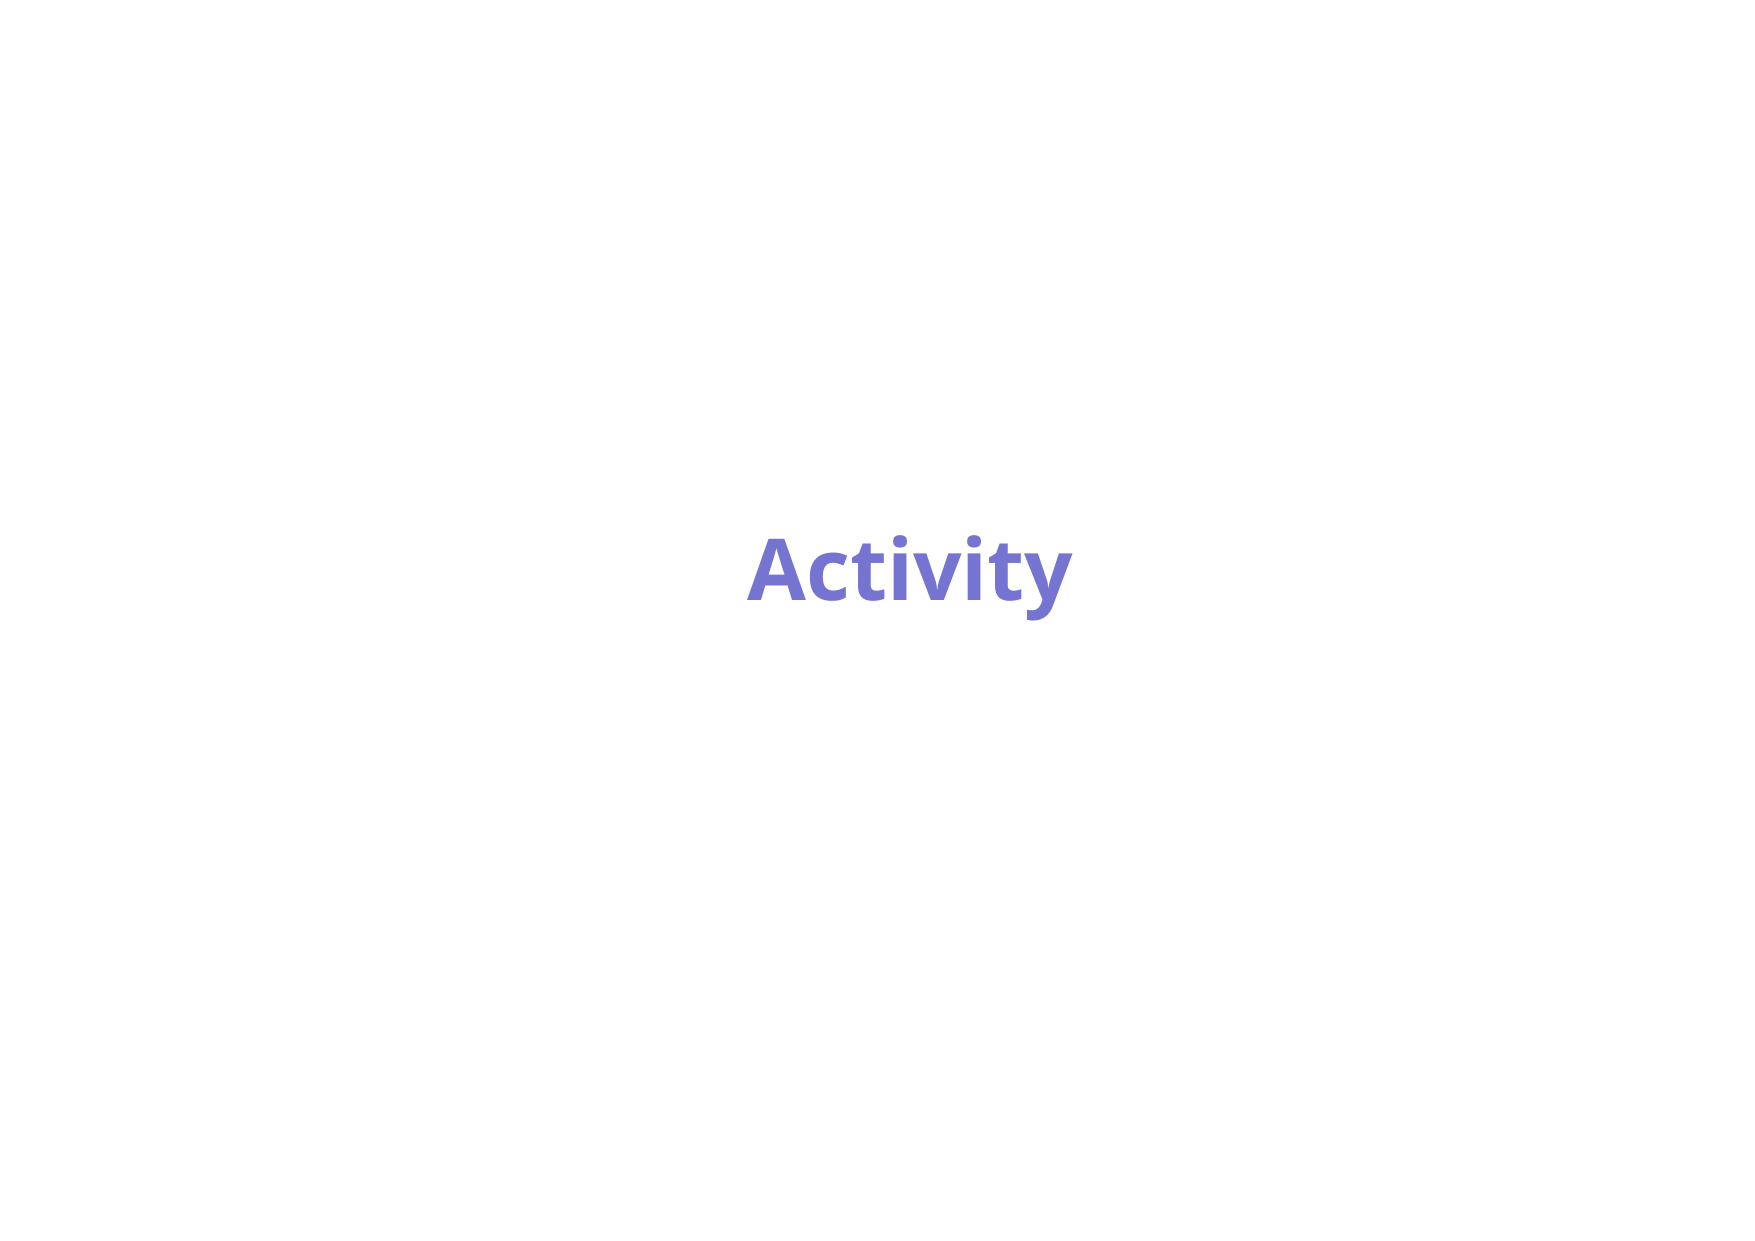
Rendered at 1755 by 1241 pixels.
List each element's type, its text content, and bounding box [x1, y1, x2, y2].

title Activity [730, 506, 1114, 621]
